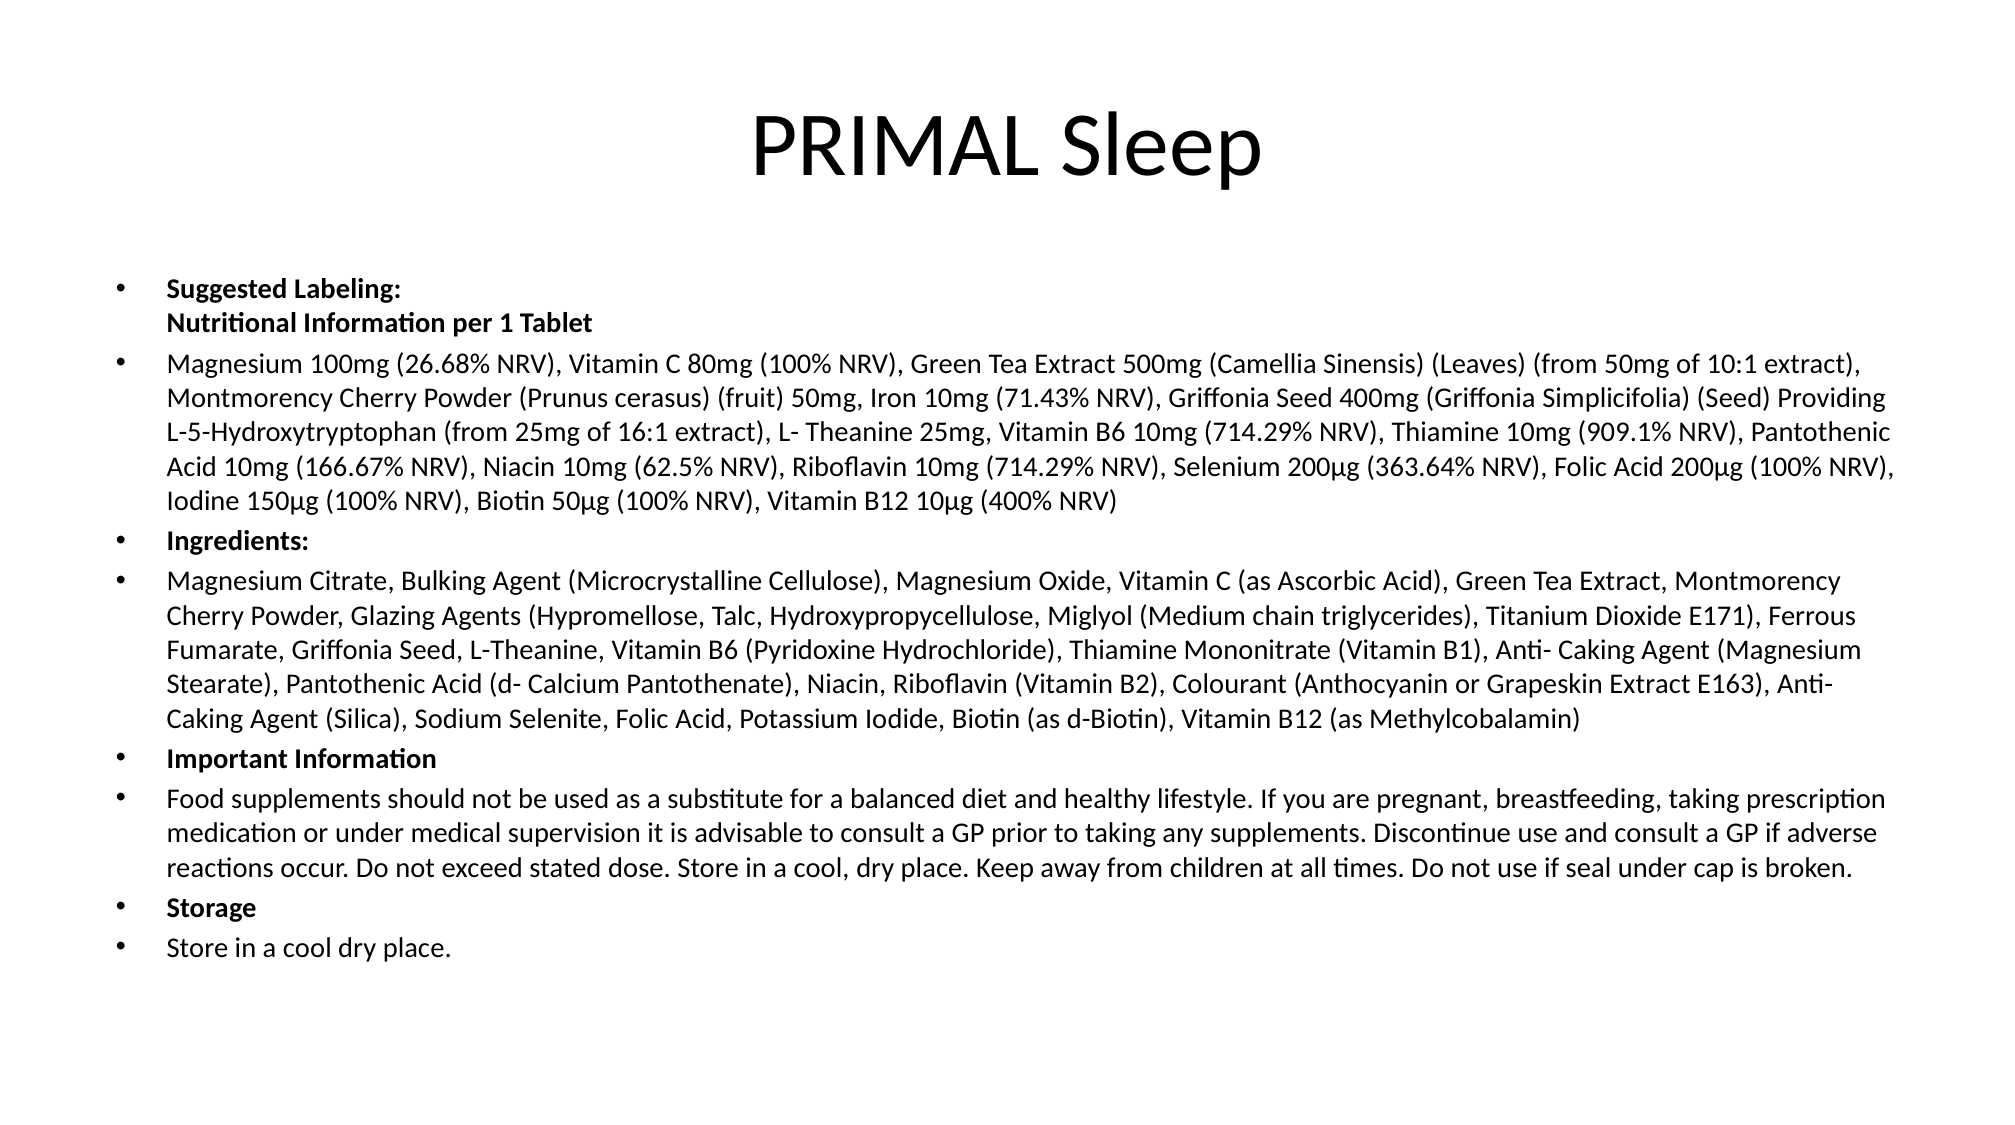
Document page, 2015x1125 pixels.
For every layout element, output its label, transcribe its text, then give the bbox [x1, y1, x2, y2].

title PRIMAL Sleep [100, 45, 1914, 233]
list Suggested Labeling: Nutritional Information per 1 Tablet Magnesium 100mg (26.68% NRV), Vitamin C 80mg (100% NRV), Green Tea Extract 500mg (Camellia Sinensis) (Leaves) (from 50mg of 10:1 extract), Montmorency Cherry Powder (Prunus cerasus) (fruit) 50mg, Iron 10mg (71.43% NRV), Griffonia Seed 400mg (Griffonia Simplicifolia) (Seed) Providing L-5-Hydroxytryptophan (from 25mg of 16:1 extract), L- Theanine 25mg, Vitamin B6 10mg (714.29% NRV), Thiamine 10mg (909.1% NRV), Pantothenic Acid 10mg (166.67% NRV), Niacin 10mg (62.5% NRV), Riboflavin 10mg (714.29% NRV), Selenium 200μg (363.64% NRV), Folic Acid 200μg (100% NRV), Iodine 150μg (100% NRV), Biotin 50μg (100% NRV), Vitamin B12 10μg (400% NRV) Ingredients: Magnesium Citrate, Bulking Agent (Microcrystalline Cellulose), Magnesium Oxide, Vitamin C (as Ascorbic Acid), Green Tea Extract, Montmorency Cherry Powder, Glazing Agents (Hypromellose, Talc, Hydroxypropycellulose, Miglyol (Medium chain triglycerides), Titanium Dioxide E171), Ferrous Fumarate, Griffonia Seed, L-Theanine, Vitamin B6 (Pyridoxine Hydrochloride), Thiamine Mononitrate (Vitamin B1), Anti- Caking Agent (Magnesium Stearate), Pantothenic Acid (d- Calcium Pantothenate), Niacin, Riboflavin (Vitamin B2), Colourant (Anthocyanin or Grapeskin Extract E163), Anti- Caking Agent (Silica), Sodium Selenite, Folic Acid, Potassium Iodide, Biotin (as d-Biotin), Vitamin B12 (as Methylcobalamin) Important Information Food supplements should not be used as a substitute for a balanced diet and healthy lifestyle. If you are pregnant, breastfeeding, taking prescription medication or under medical supervision it is advisable to consult a GP prior to taking any supplements. Discontinue use and consult a GP if adverse reactions occur. Do not exceed stated dose. Store in a cool, dry place. Keep away from children at all times. Do not use if seal under cap is broken. Storage Store in a cool dry place. [100, 262, 1914, 1005]
